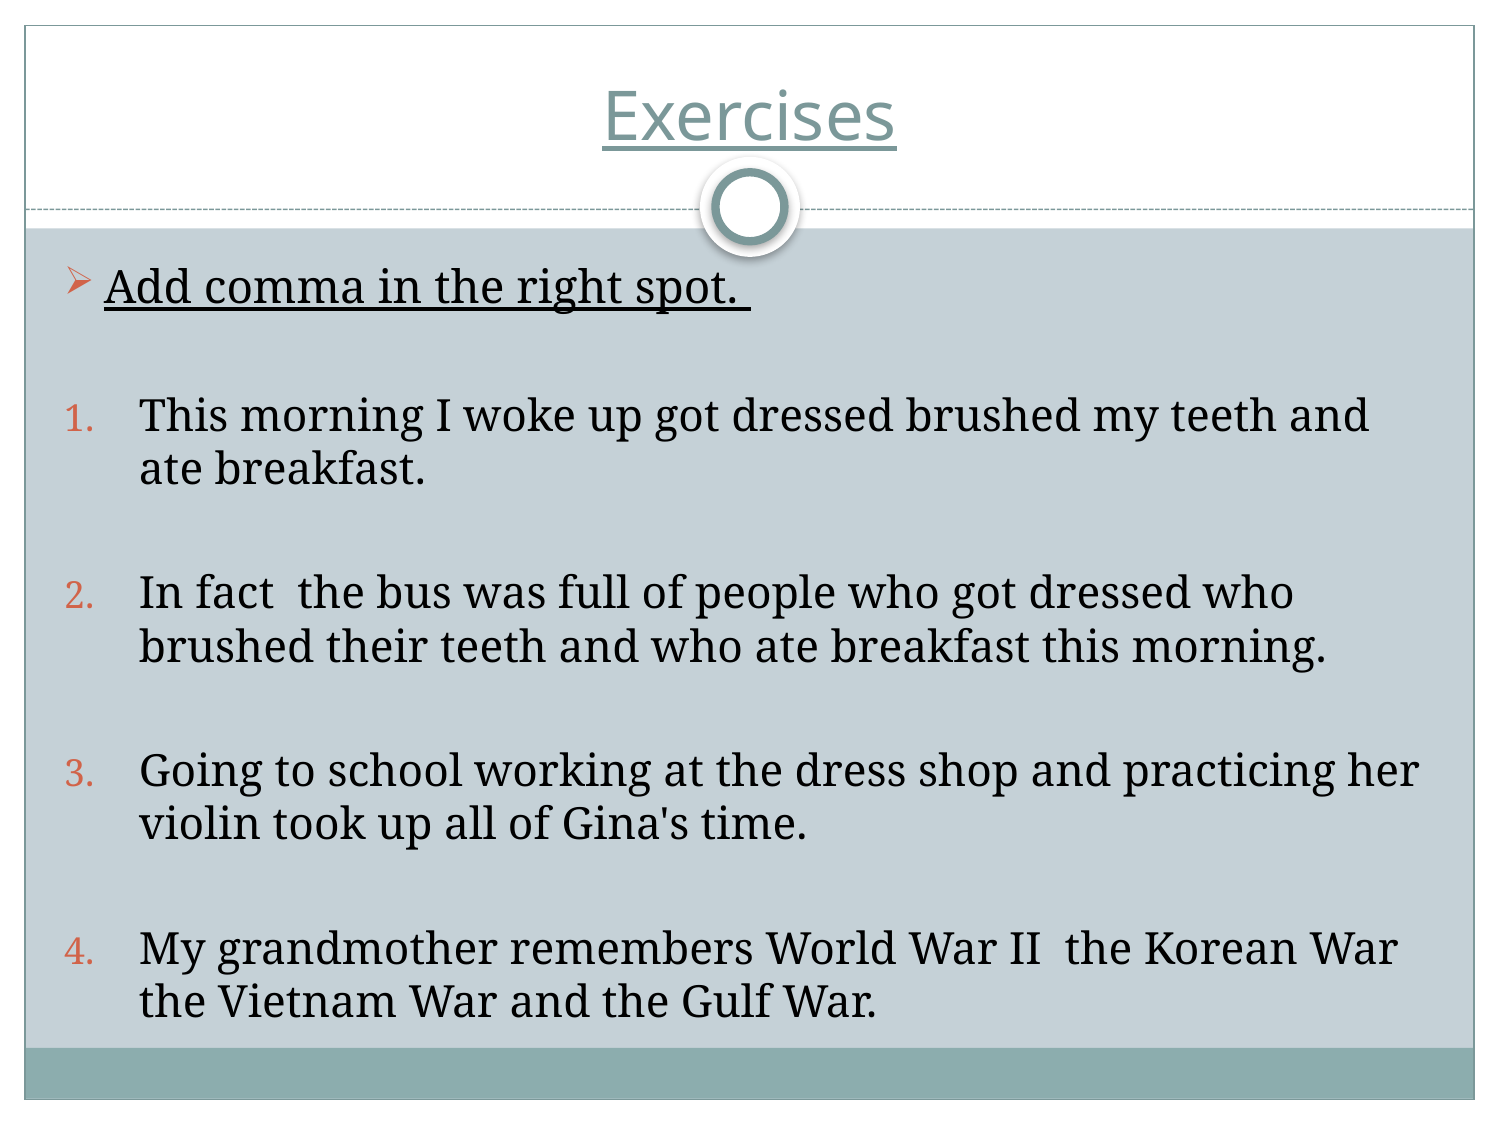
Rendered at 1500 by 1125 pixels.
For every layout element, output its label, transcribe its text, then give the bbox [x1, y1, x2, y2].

list Add comma in the right spot. This morning I woke up got dressed brushed my teeth and ate breakfast. In fact the bus was full of people who got dressed who brushed their teeth and who ate breakfast this morning. Going to school working at the dress shop and practicing her violin took up all of Gina's time. My grandmother remembers World War II the Korean War the Vietnam War and the Gulf War. [49, 250, 1447, 1035]
title Exercises [49, 37, 1450, 162]
